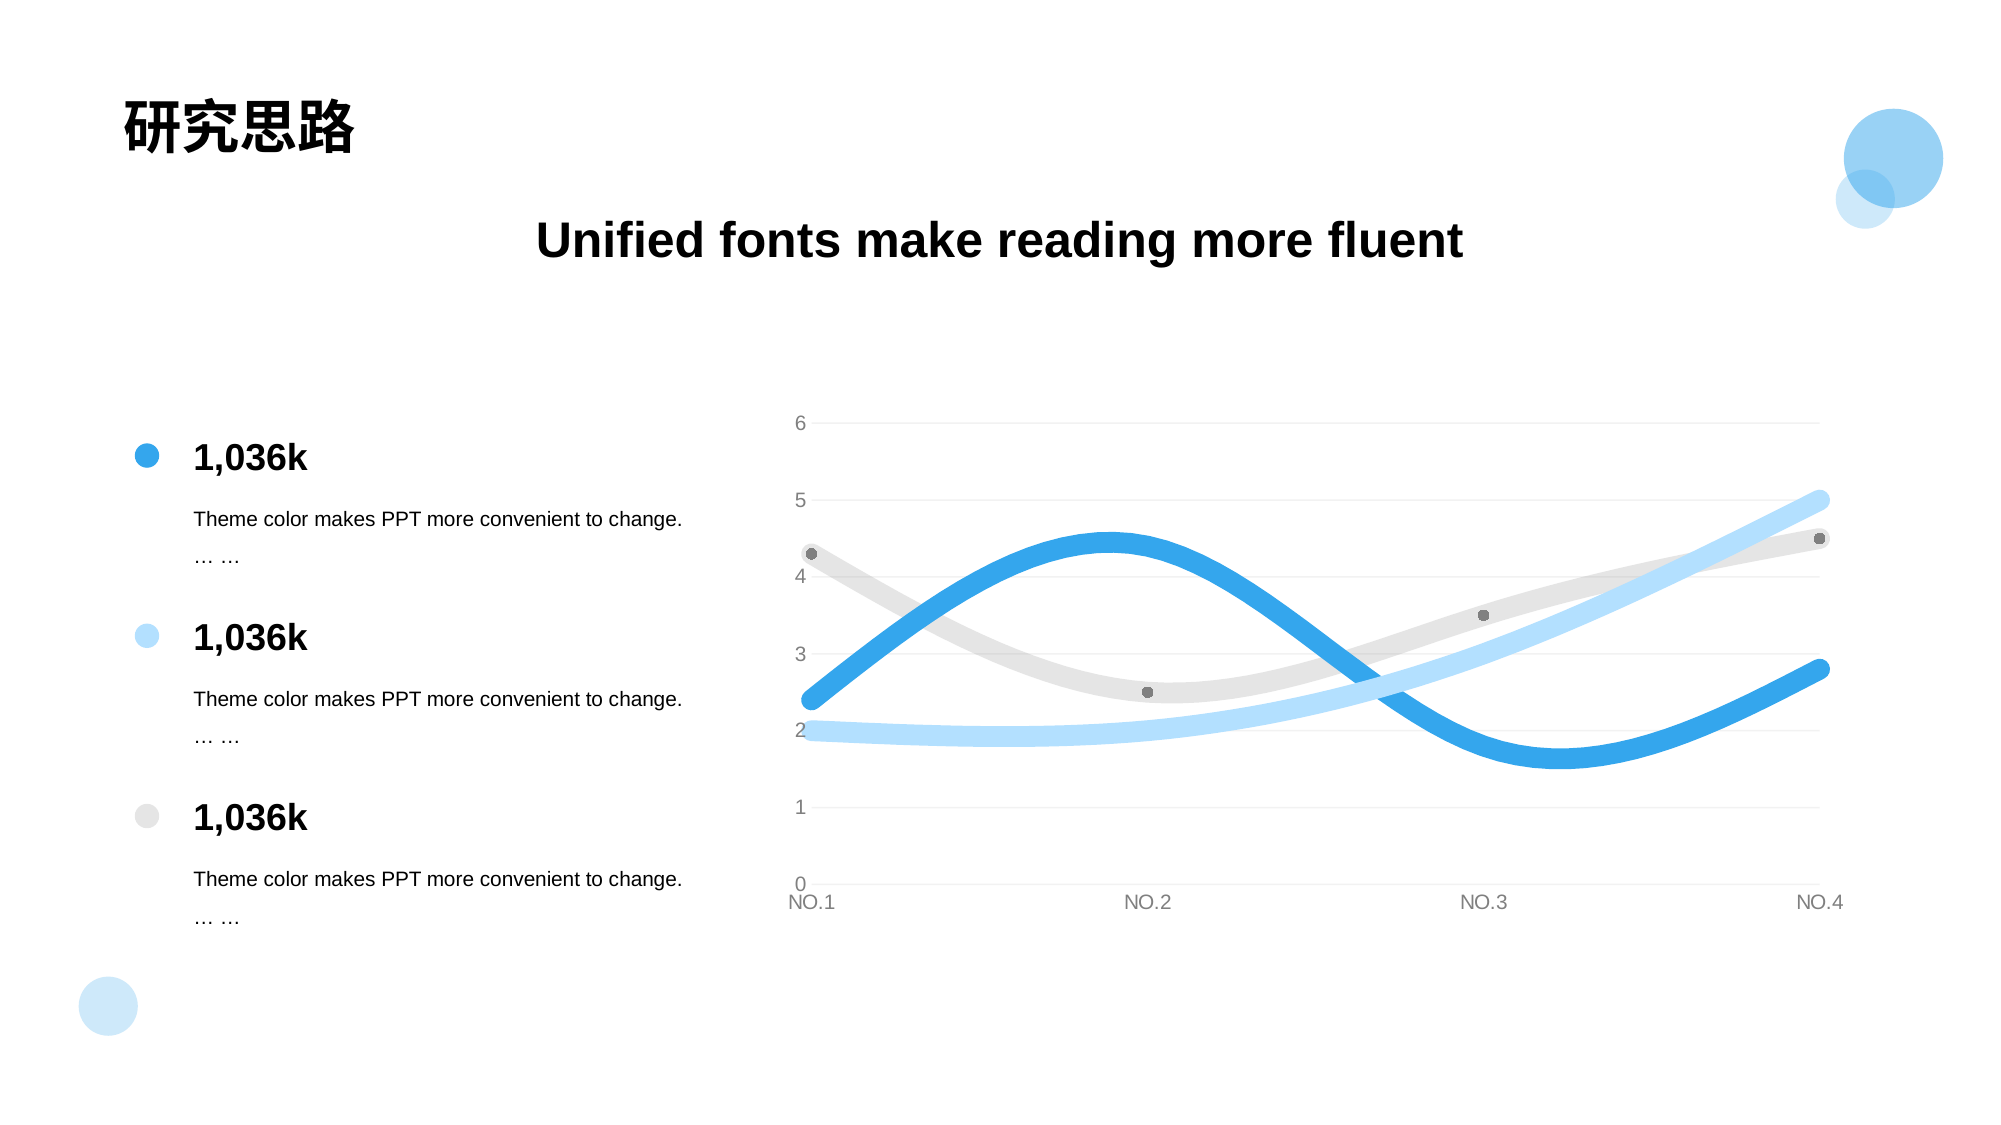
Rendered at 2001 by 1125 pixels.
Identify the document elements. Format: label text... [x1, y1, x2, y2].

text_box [134, 200, 1866, 933]
title 研究思路 [108, 0, 1890, 169]
